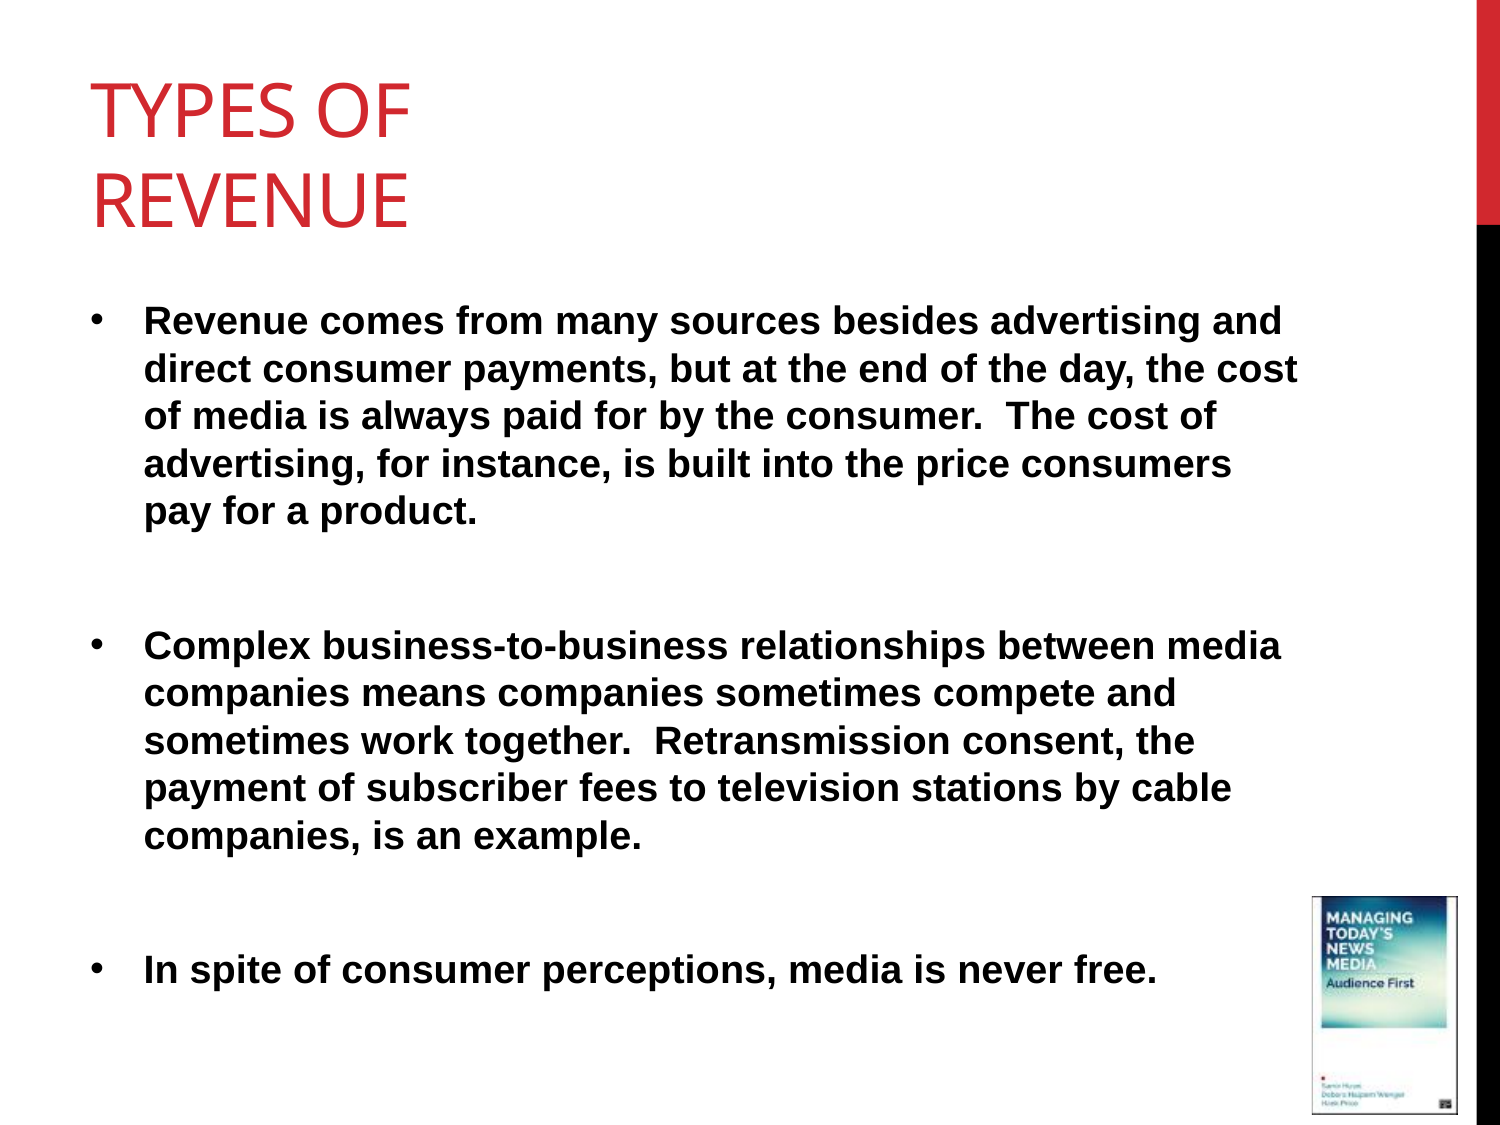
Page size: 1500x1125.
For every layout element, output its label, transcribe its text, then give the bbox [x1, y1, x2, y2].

title Types of revenue [75, 25, 1025, 250]
list Revenue comes from many sources besides advertising and direct consumer payments, but at the end of the day, the cost of media is always paid for by the consumer. The cost of advertising, for instance, is built into the price consumers pay for a product. Complex business-to-business relationships between media companies means companies sometimes compete and sometimes work together. Retransmission consent, the payment of subscriber fees to television stations by cable companies, is an example. In spite of consumer perceptions, media is never free. [75, 287, 1325, 1005]
picture [1311, 896, 1458, 1115]
